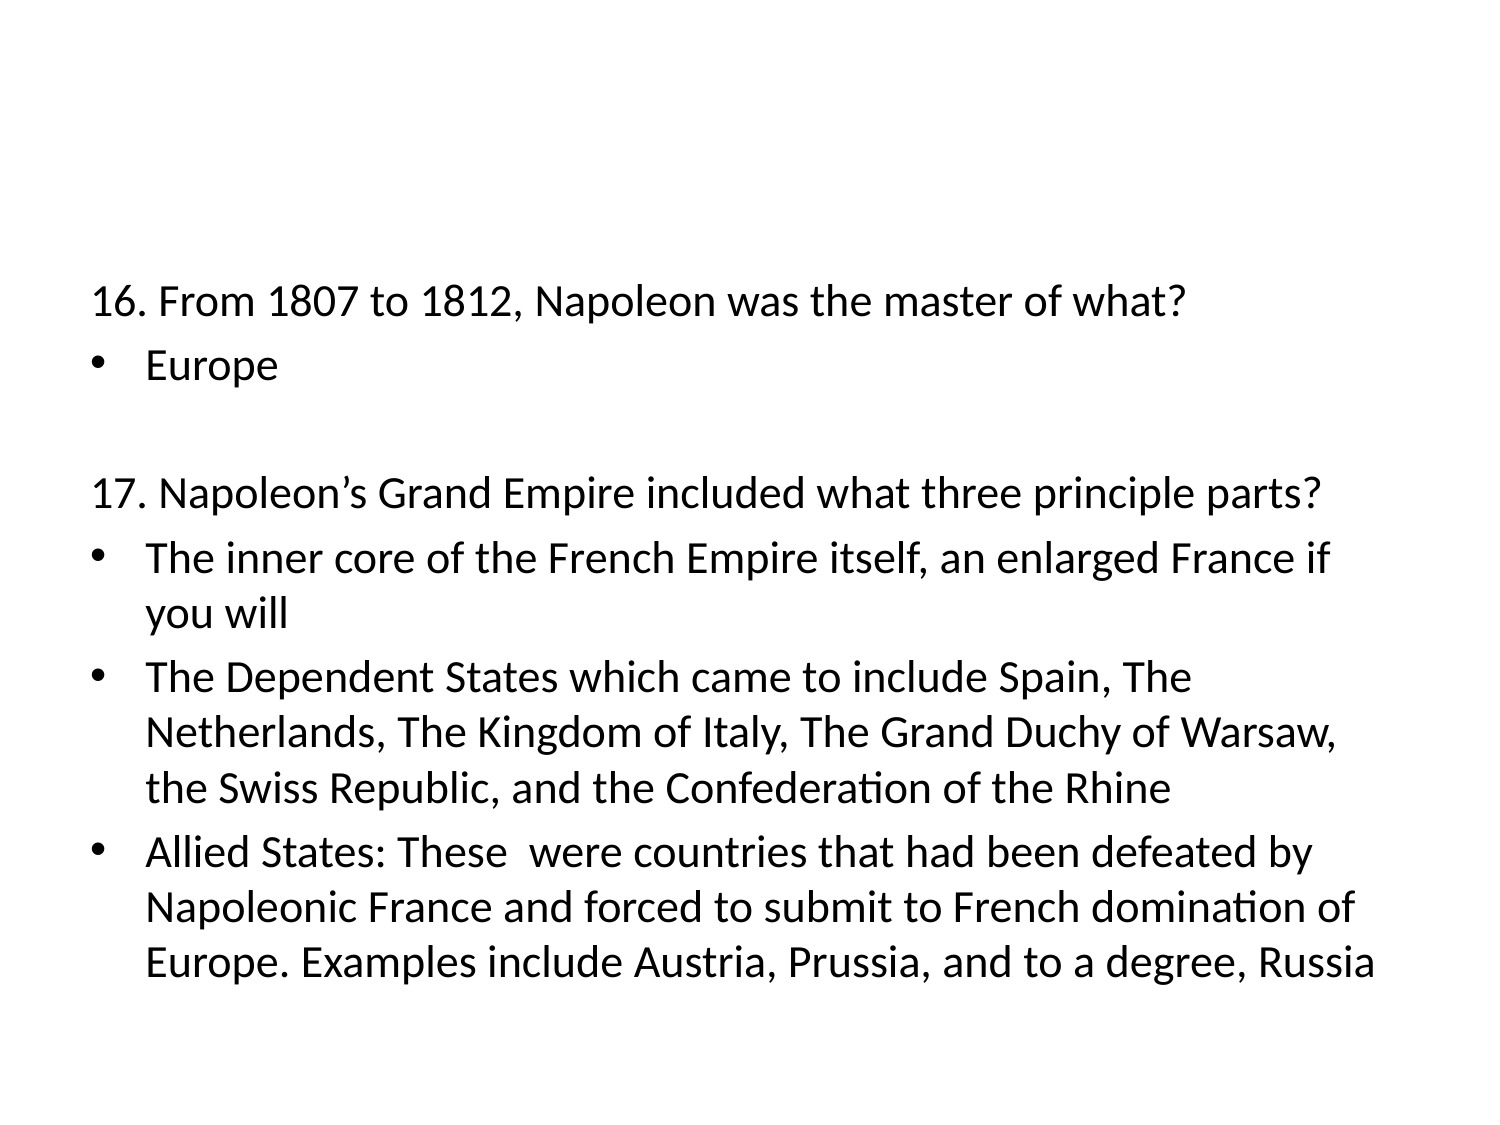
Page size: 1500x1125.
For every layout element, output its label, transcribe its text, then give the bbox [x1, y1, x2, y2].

list 16. From 1807 to 1812, Napoleon was the master of what? Europe 17. Napoleon’s Grand Empire included what three principle parts? The inner core of the French Empire itself, an enlarged France if you will The Dependent States which came to include Spain, The Netherlands, The Kingdom of Italy, The Grand Duchy of Warsaw, the Swiss Republic, and the Confederation of the Rhine Allied States: These were countries that had been defeated by Napoleonic France and forced to submit to French domination of Europe. Examples include Austria, Prussia, and to a degree, Russia [75, 262, 1425, 1005]
